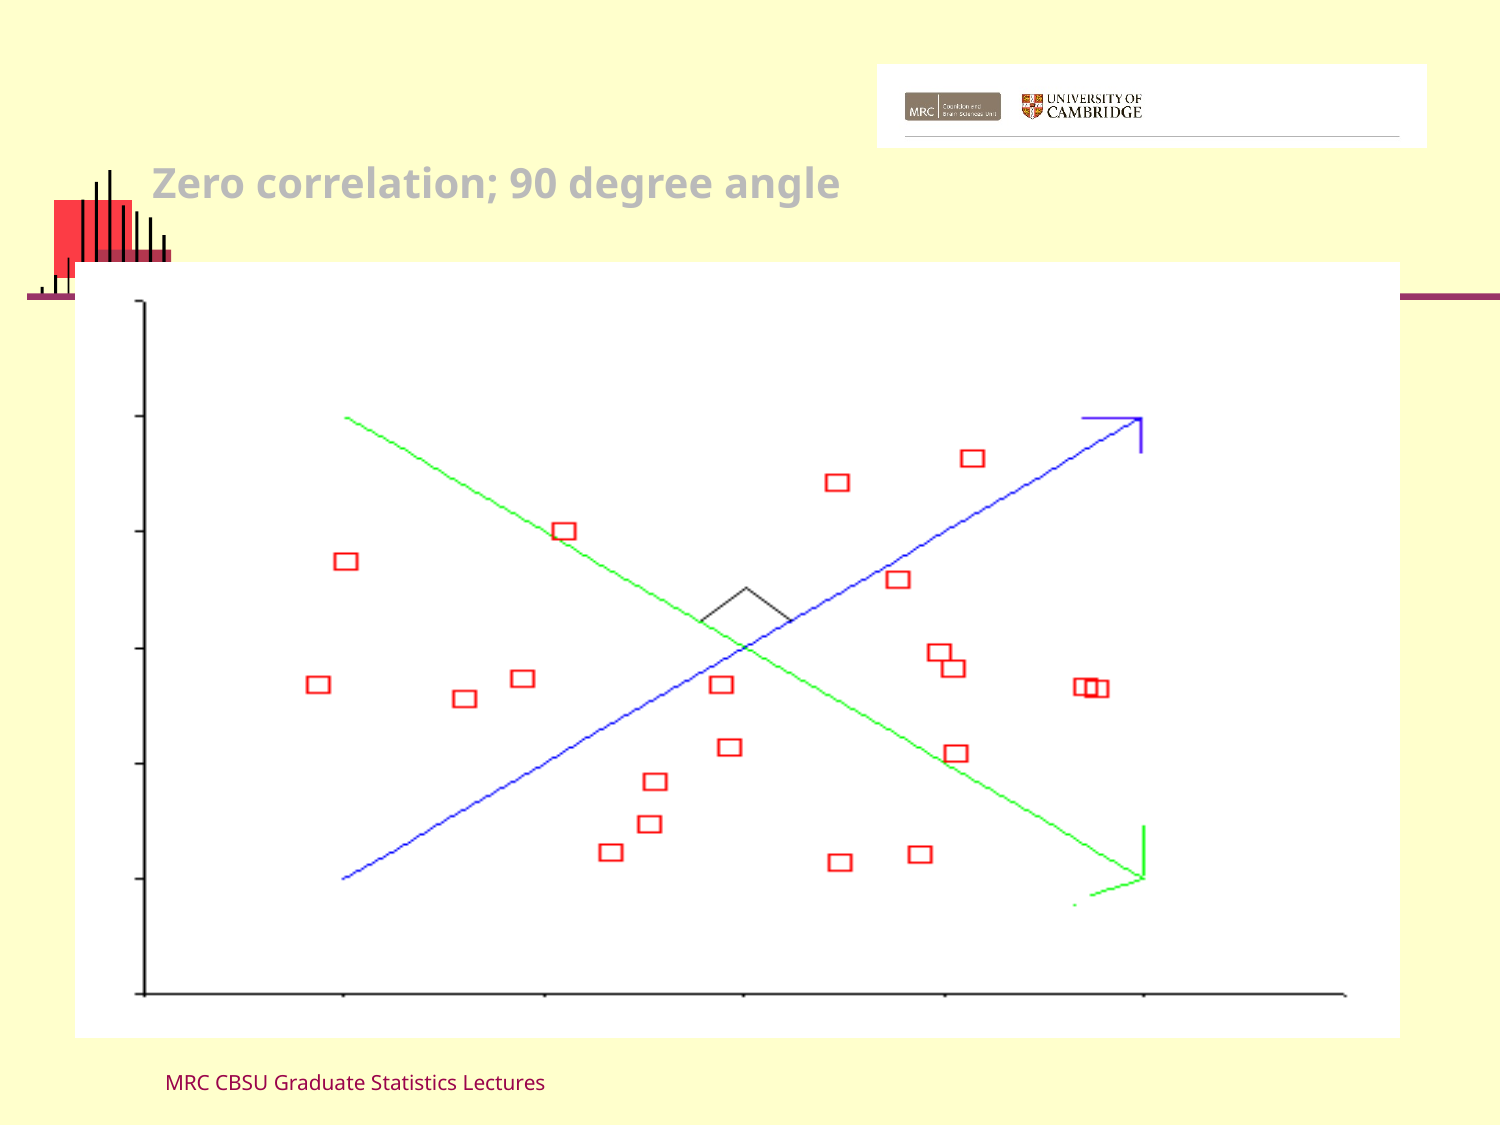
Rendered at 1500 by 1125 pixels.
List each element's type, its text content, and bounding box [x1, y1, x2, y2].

footer MRC CBSU Graduate Statistics Lectures [149, 1062, 988, 1101]
title Zero correlation; 90 degree angle [137, 137, 988, 233]
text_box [74, 262, 1401, 1038]
picture [877, 64, 1427, 148]
